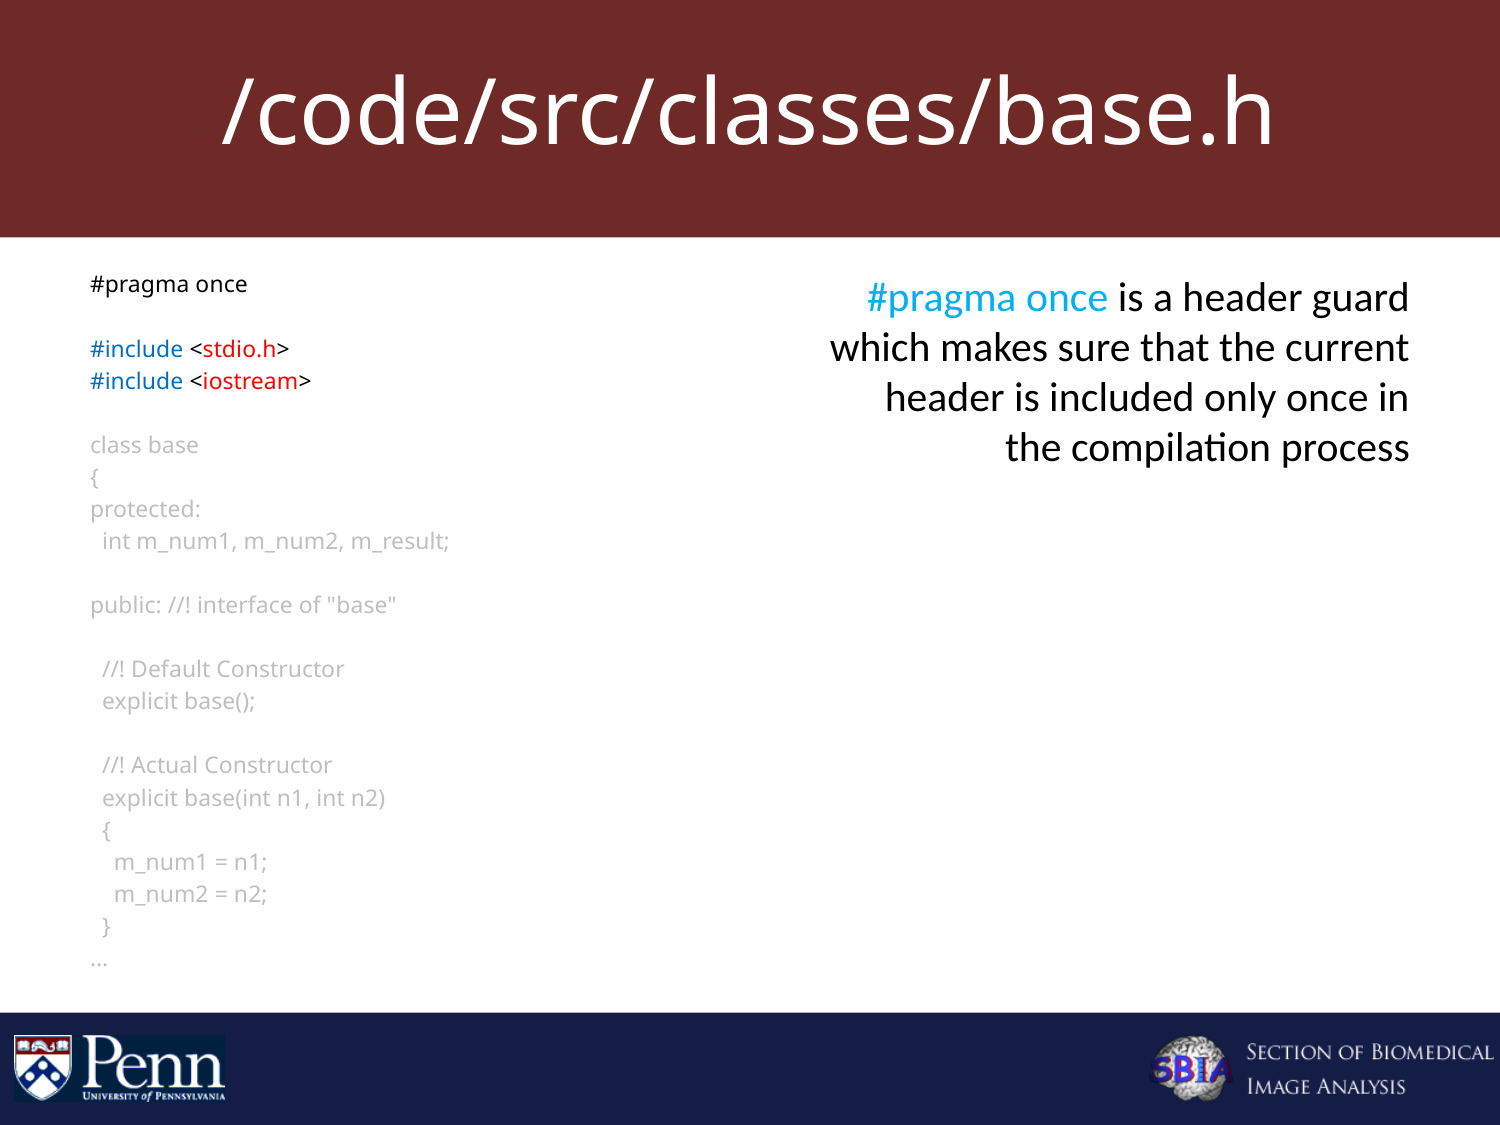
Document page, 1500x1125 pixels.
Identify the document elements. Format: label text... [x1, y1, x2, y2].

list #pragma once #include <stdio.h> #include <iostream> class base { protected: int m_num1, m_num2, m_result; public: //! interface of "base" //! Default Constructor explicit base(); //! Actual Constructor explicit base(int n1, int n2) { m_num1 = n1; m_num2 = n2; } … [75, 262, 749, 1013]
picture [14, 1035, 225, 1102]
text_box #pragma once is a header guard which makes sure that the current header is included only once in the compilation process [749, 262, 1425, 1013]
title /code/src/classes/base.h [75, 45, 1425, 238]
picture [1149, 1034, 1494, 1103]
